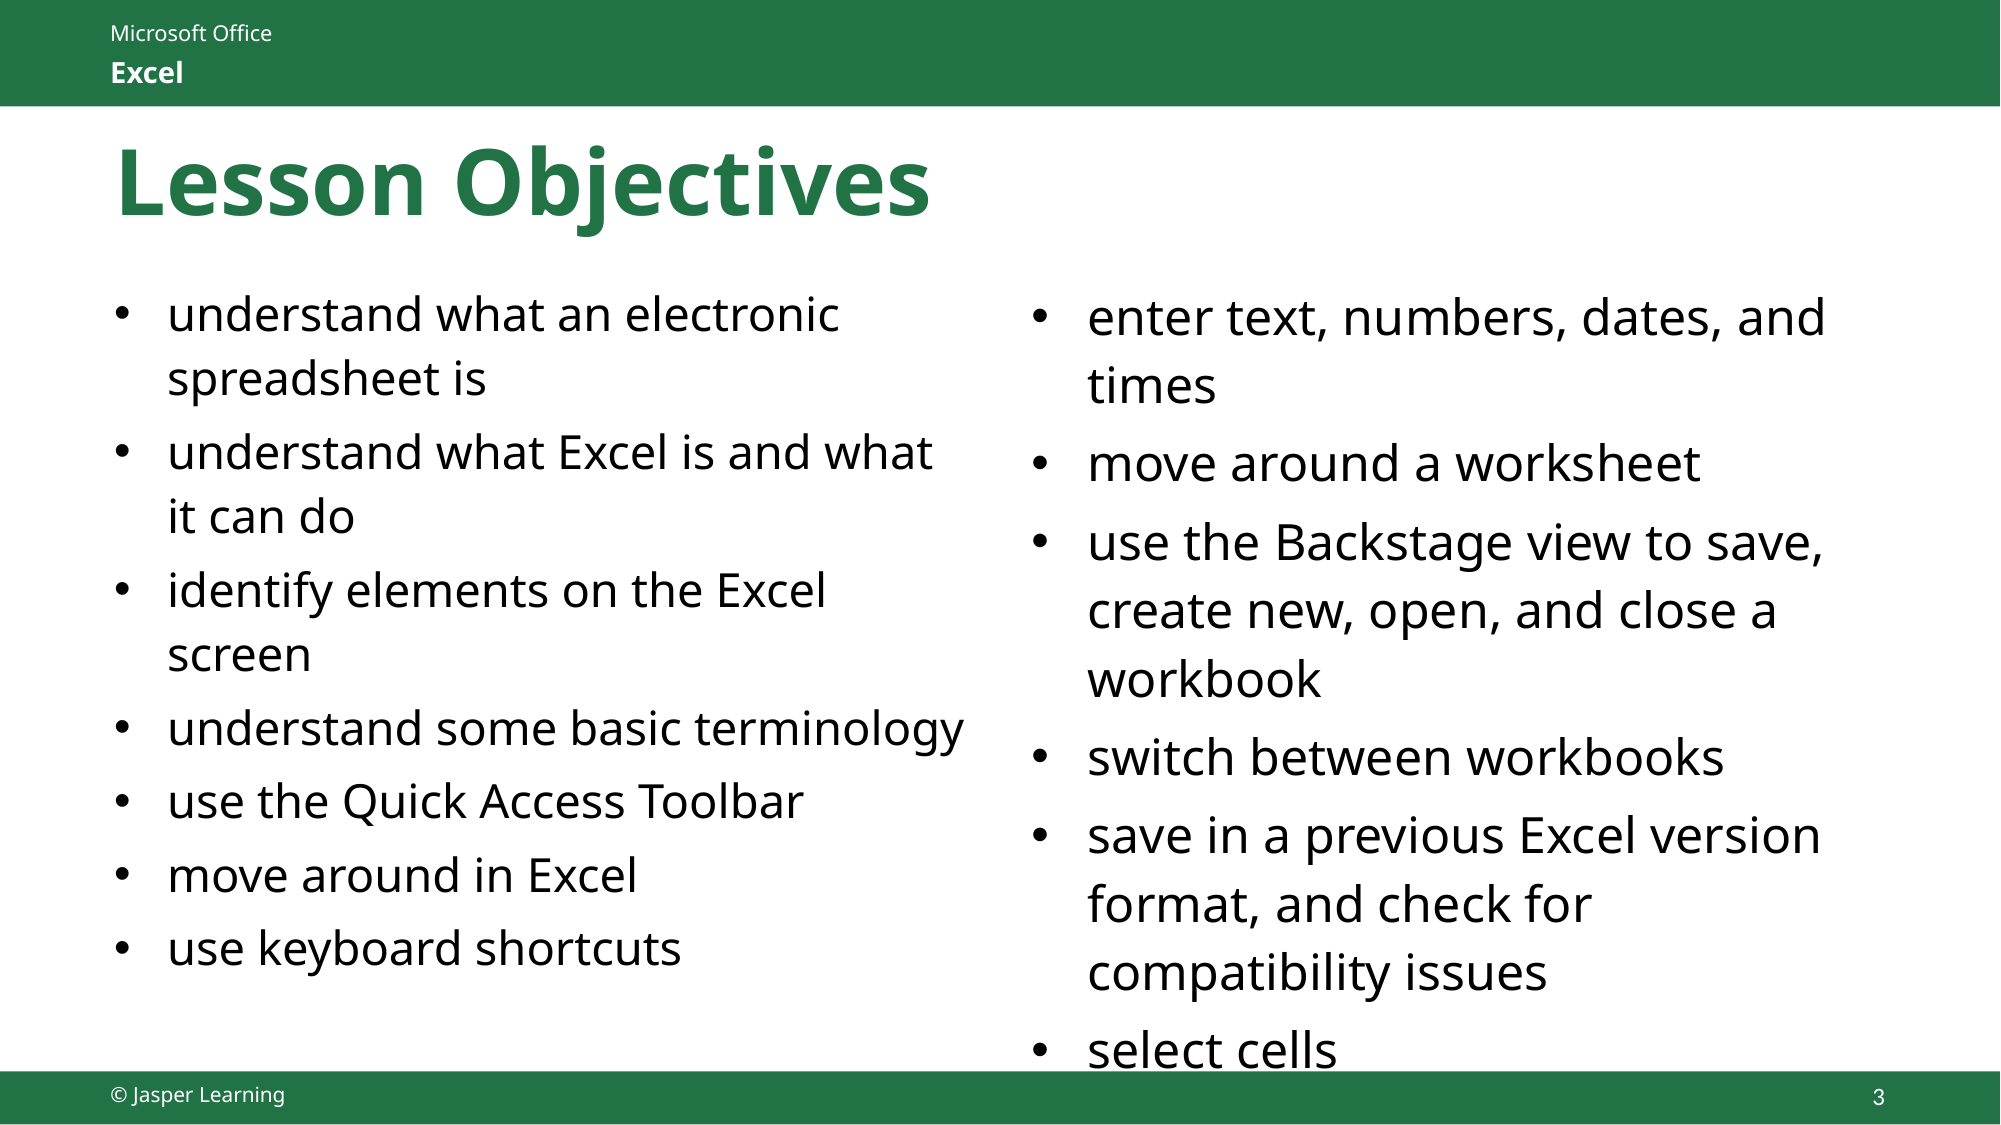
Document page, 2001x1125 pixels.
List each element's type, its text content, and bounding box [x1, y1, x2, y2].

footer © Jasper Learning [95, 1065, 729, 1125]
list enter text, numbers, dates, and times move around a worksheet use the Backstage view to save, create new, open, and close a workbook switch between workbooks save in a previous Excel version format, and check for compatibility issues select cells [1016, 269, 1917, 1012]
title Lesson Objectives [99, 118, 1866, 241]
slide_number 3 [1433, 1065, 1900, 1125]
list understand what an electronic spreadsheet is understand what Excel is and what it can do identify elements on the Excel screen understand some basic terminology use the Quick Access Toolbar move around in Excel use keyboard shortcuts [99, 269, 983, 1012]
